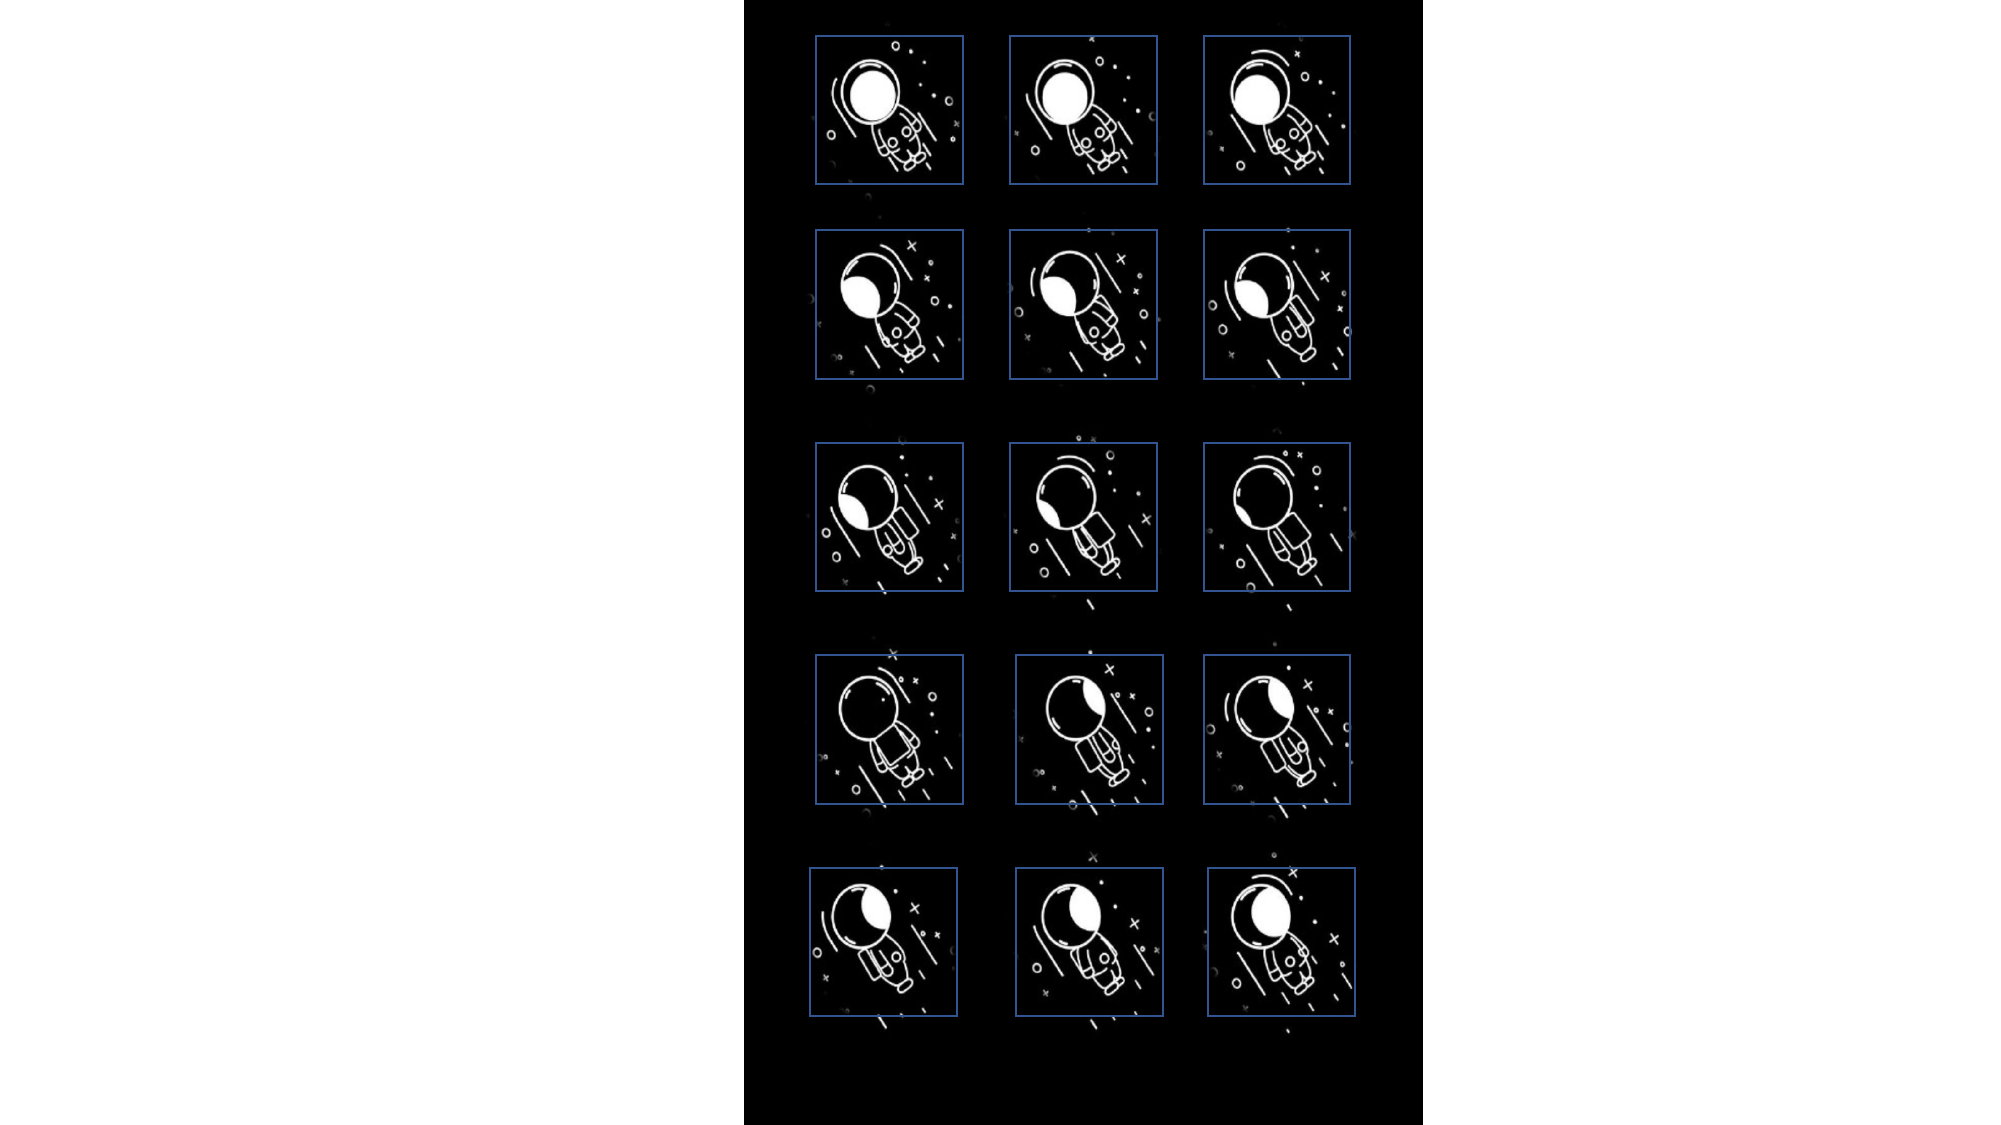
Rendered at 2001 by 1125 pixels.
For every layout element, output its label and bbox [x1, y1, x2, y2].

picture [744, 0, 1423, 1125]
